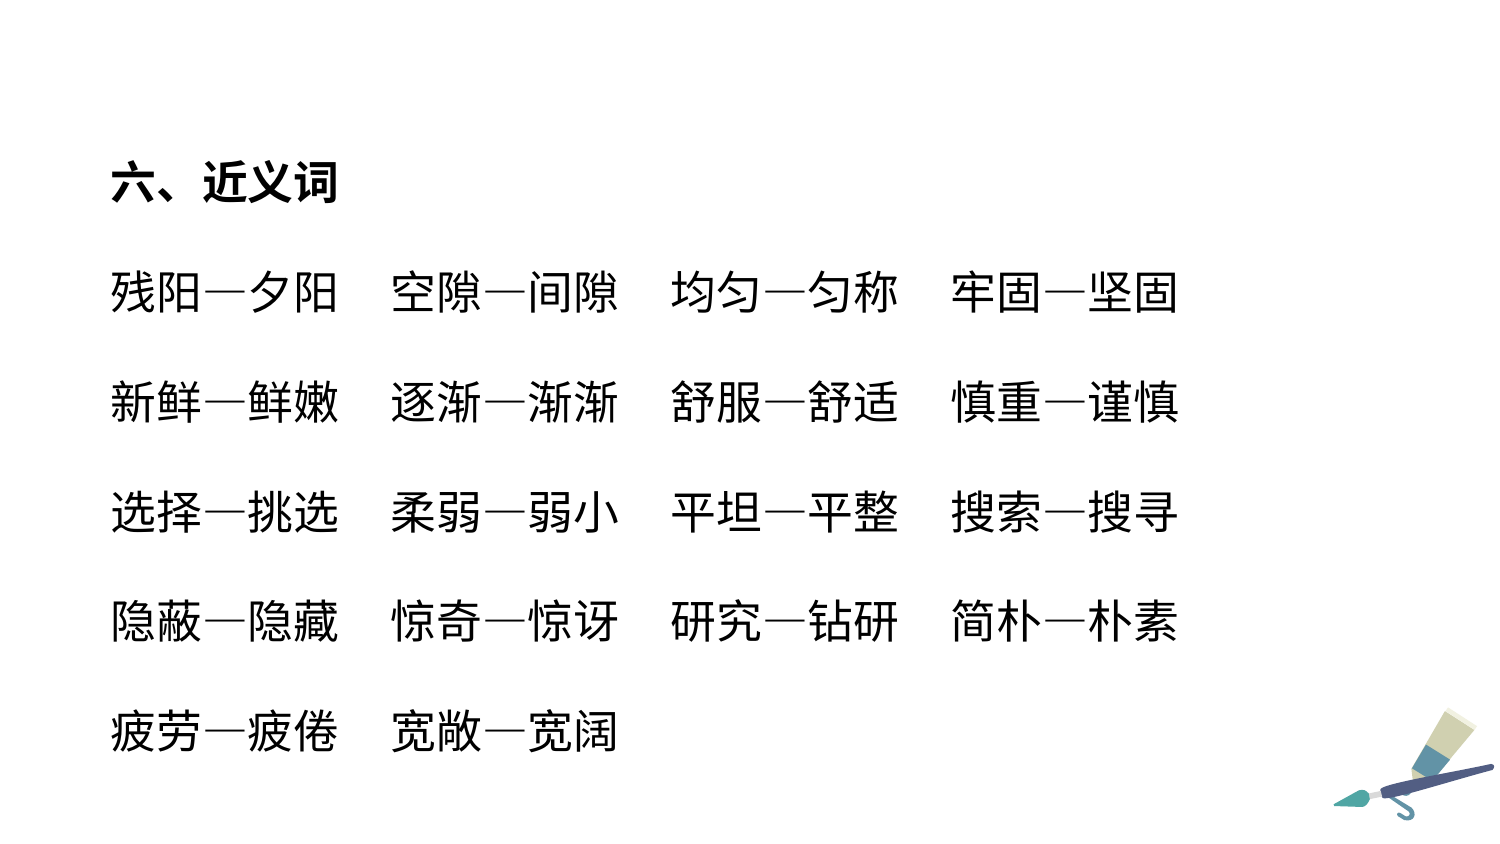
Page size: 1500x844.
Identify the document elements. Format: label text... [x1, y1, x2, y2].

text_box 六、近义词 残阳—夕阳 空隙—间隙 均匀—匀称 牢固—坚固 新鲜—鲜嫩 逐渐—渐渐 舒服—舒适 慎重—谨慎 选择—挑选 柔弱—弱小 平坦—平整 搜索—搜寻 隐蔽—隐藏 惊奇—惊讶 研究—钻研 简朴—朴素 疲劳—疲倦 宽敞—宽阔 [96, 91, 1492, 766]
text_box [1358, 708, 1481, 844]
